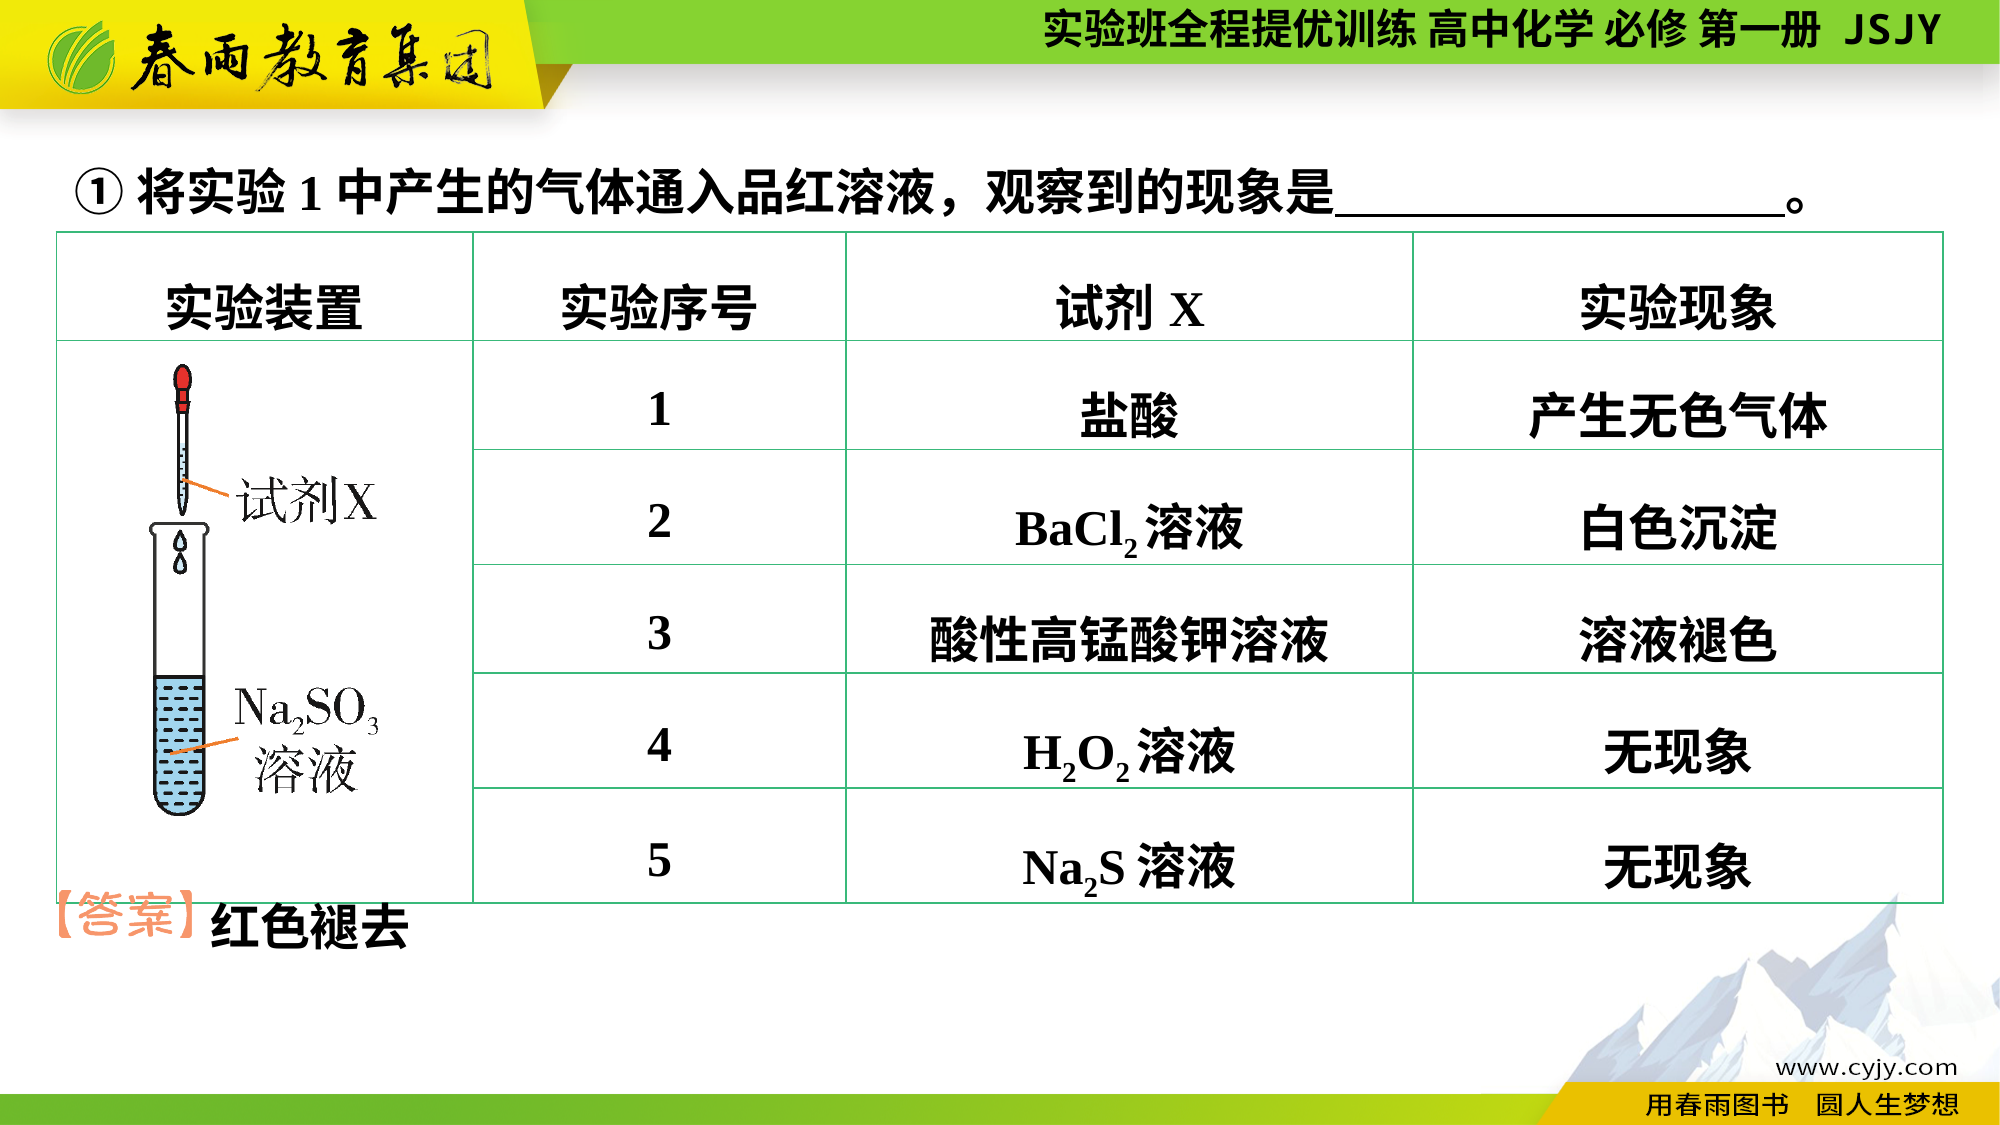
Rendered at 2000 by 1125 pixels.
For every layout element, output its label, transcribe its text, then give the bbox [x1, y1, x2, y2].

table_cell BaCl2溶液 [847, 450, 1412, 564]
table_cell 3 [474, 565, 845, 672]
table_cell 4 [474, 674, 845, 787]
table_cell 2 [474, 450, 845, 564]
table_cell 酸性高锰酸钾溶液 [847, 565, 1412, 672]
table_cell 无现象 [1414, 789, 1942, 857]
table_header 实验装置 [57, 233, 472, 340]
table_cell 无现象 [1414, 674, 1942, 787]
list ①将实验1中产生的气体通入品红溶液，观察到的现象是 。 [59, 122, 1944, 217]
table_cell 5 [474, 789, 845, 857]
table_header 试剂X [847, 233, 1412, 340]
table_cell Na2S溶液 [847, 789, 1412, 857]
picture [0, 0, 2000, 1125]
table_cell 白色沉淀 [1414, 450, 1942, 564]
table_cell 溶液褪色 [1414, 565, 1942, 672]
table_header 实验序号 [474, 233, 845, 340]
table_cell [57, 341, 472, 889]
text_box 红色褪去 [59, 857, 1944, 963]
table_header 实验现象 [1414, 233, 1942, 340]
table_cell 产生无色气体 [1414, 341, 1942, 449]
table_cell 1 [474, 341, 845, 449]
table_cell 盐酸 [847, 341, 1412, 449]
table_cell H2O2溶液 [847, 674, 1412, 787]
